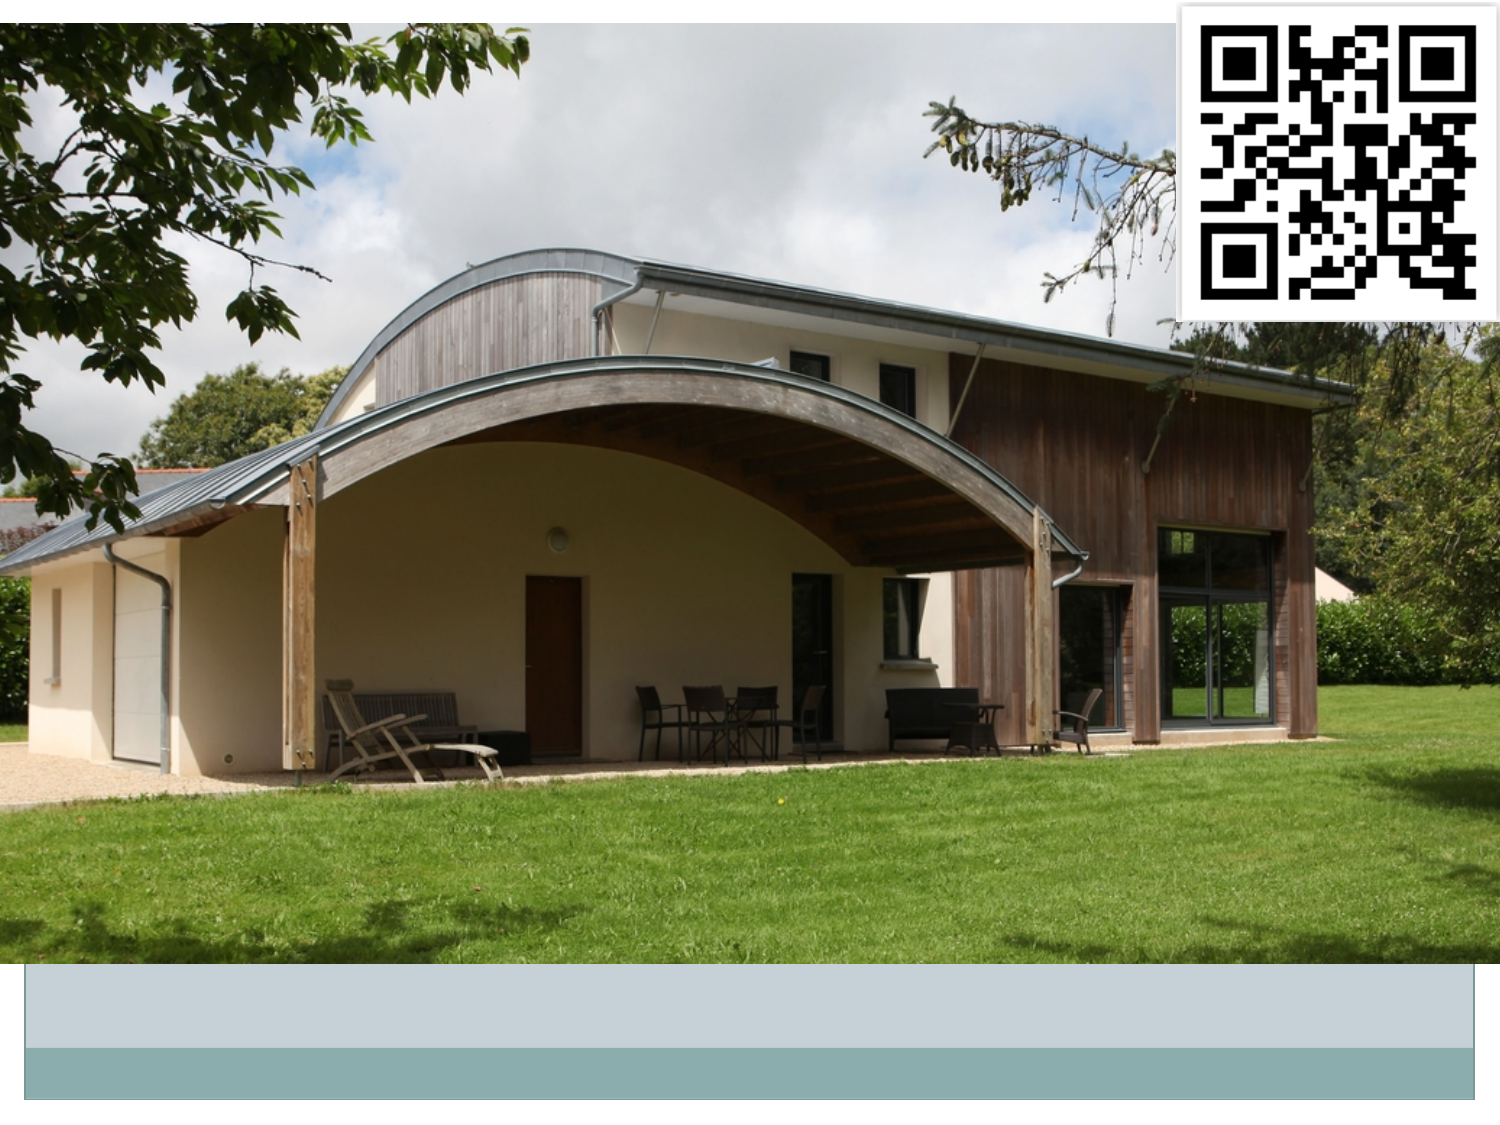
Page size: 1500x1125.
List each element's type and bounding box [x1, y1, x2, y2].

picture [0, 1, 1500, 964]
